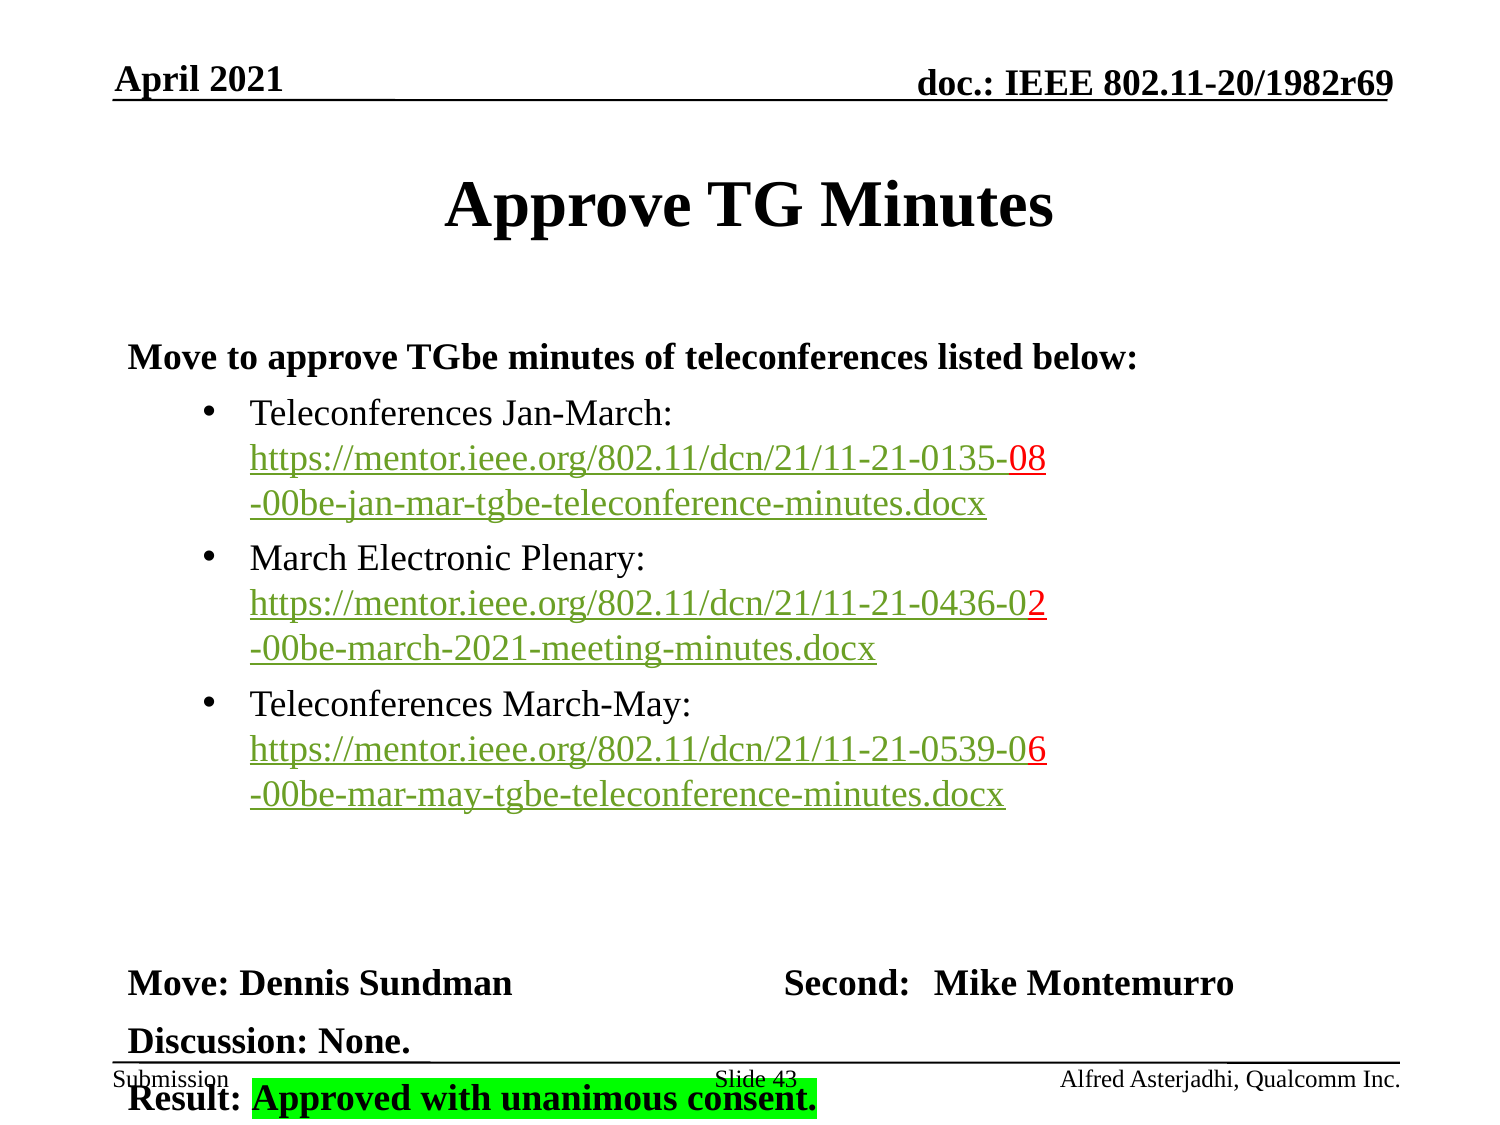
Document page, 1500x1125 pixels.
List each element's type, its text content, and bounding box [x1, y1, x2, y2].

slide_number Slide 43 [712, 1061, 800, 1123]
title Approve TG Minutes [112, 112, 1388, 288]
list Move to approve TGbe minutes of teleconferences listed below: Teleconferences Jan-March: https://mentor.ieee.org/802.11/dcn/21/11-21-0135-08-00be-jan-mar-tgbe-teleconference-minutes.docx March Electronic Plenary: https://mentor.ieee.org/802.11/dcn/21/11-21-0436-02-00be-march-2021-meeting-minutes.docx Teleconferences March-May: https://mentor.ieee.org/802.11/dcn/21/11-21-0539-06-00be-mar-may-tgbe-teleconference-minutes.docx Move: Dennis Sundman Second: Mike Montemurro Discussion: None. Result: Approved with unanimous consent. [112, 324, 1388, 1000]
footer Alfred Asterjadhi, Qualcomm Inc. [878, 1061, 1402, 1093]
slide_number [114, 54, 423, 100]
